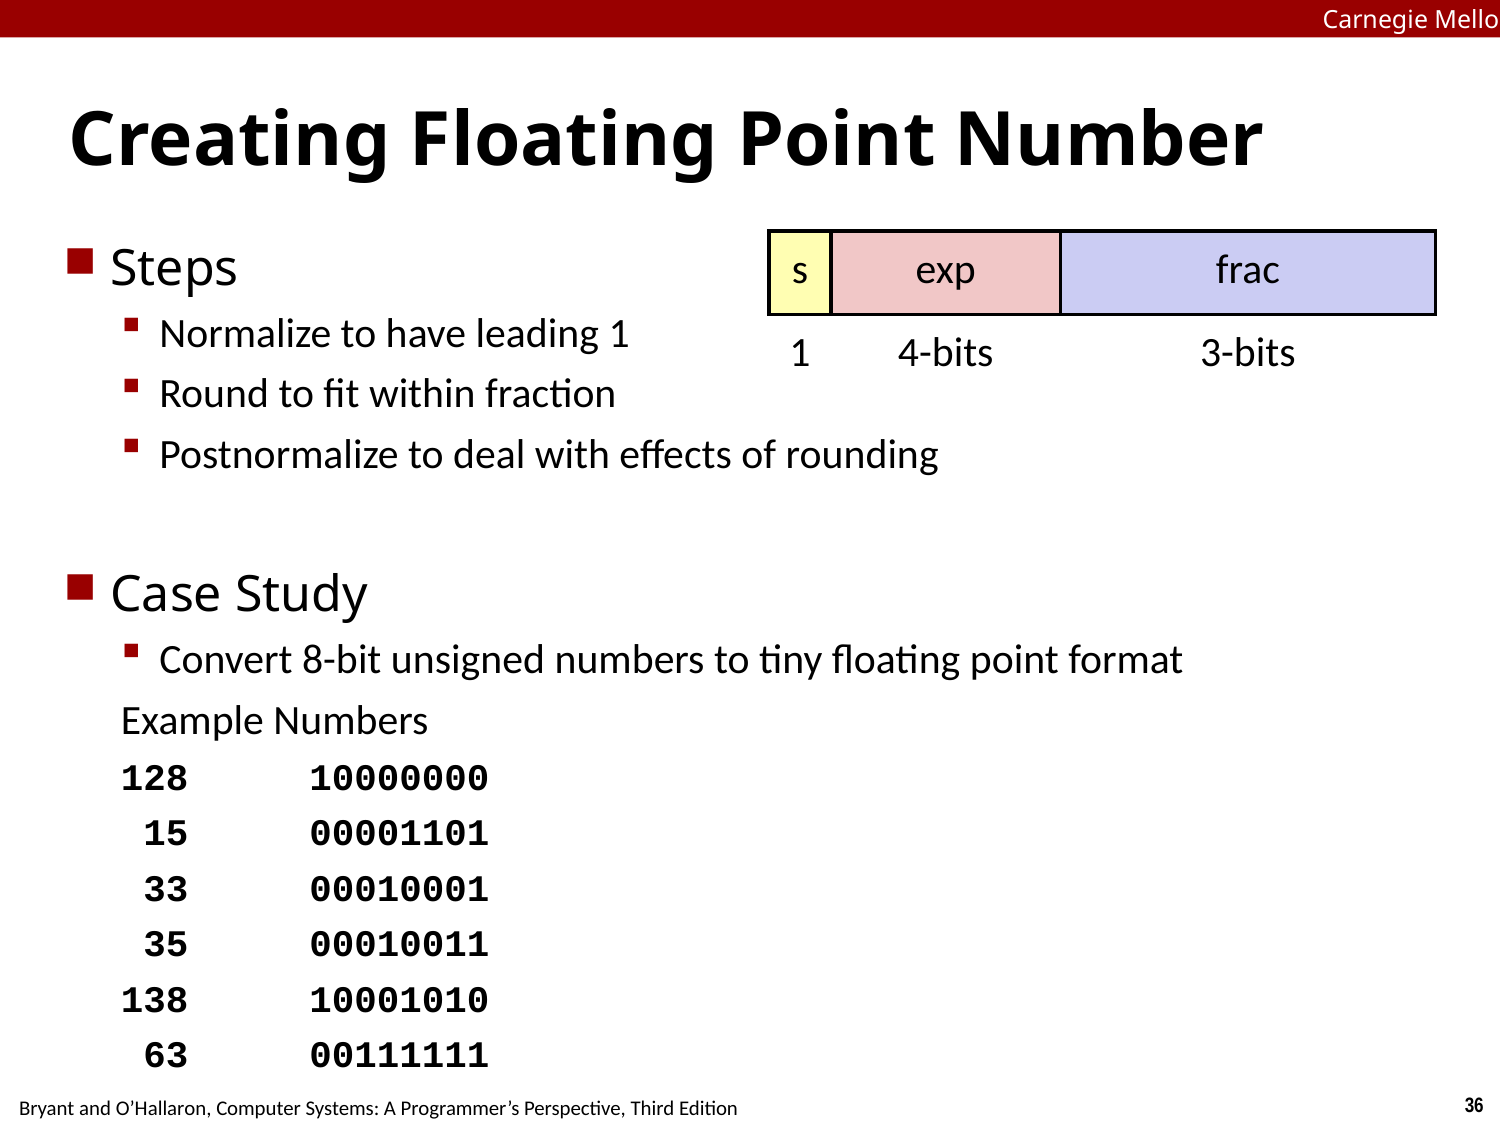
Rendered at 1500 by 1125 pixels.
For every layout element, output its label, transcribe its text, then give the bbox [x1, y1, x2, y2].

table_header frac [1062, 233, 1434, 313]
list Steps Normalize to have leading 1 Round to fit within fraction Postnormalize to deal with effects of rounding Case Study Convert 8-bit unsigned numbers to tiny floating point format Example Numbers 128 10000000 15 00001101 33 00010001 35 00010011 138 10001010 63 00111111 [62, 228, 1438, 1122]
table_header exp [833, 233, 1059, 313]
table_cell 4-bits [831, 316, 1060, 398]
table_header s [771, 233, 829, 313]
text_box Carnegie Mellon [1322, 3, 1500, 33]
table_cell 3-bits [1060, 316, 1435, 398]
table_cell 1 [769, 316, 831, 398]
title Creating Floating Point Number [62, 41, 1438, 228]
text_box [0, 0, 1500, 38]
